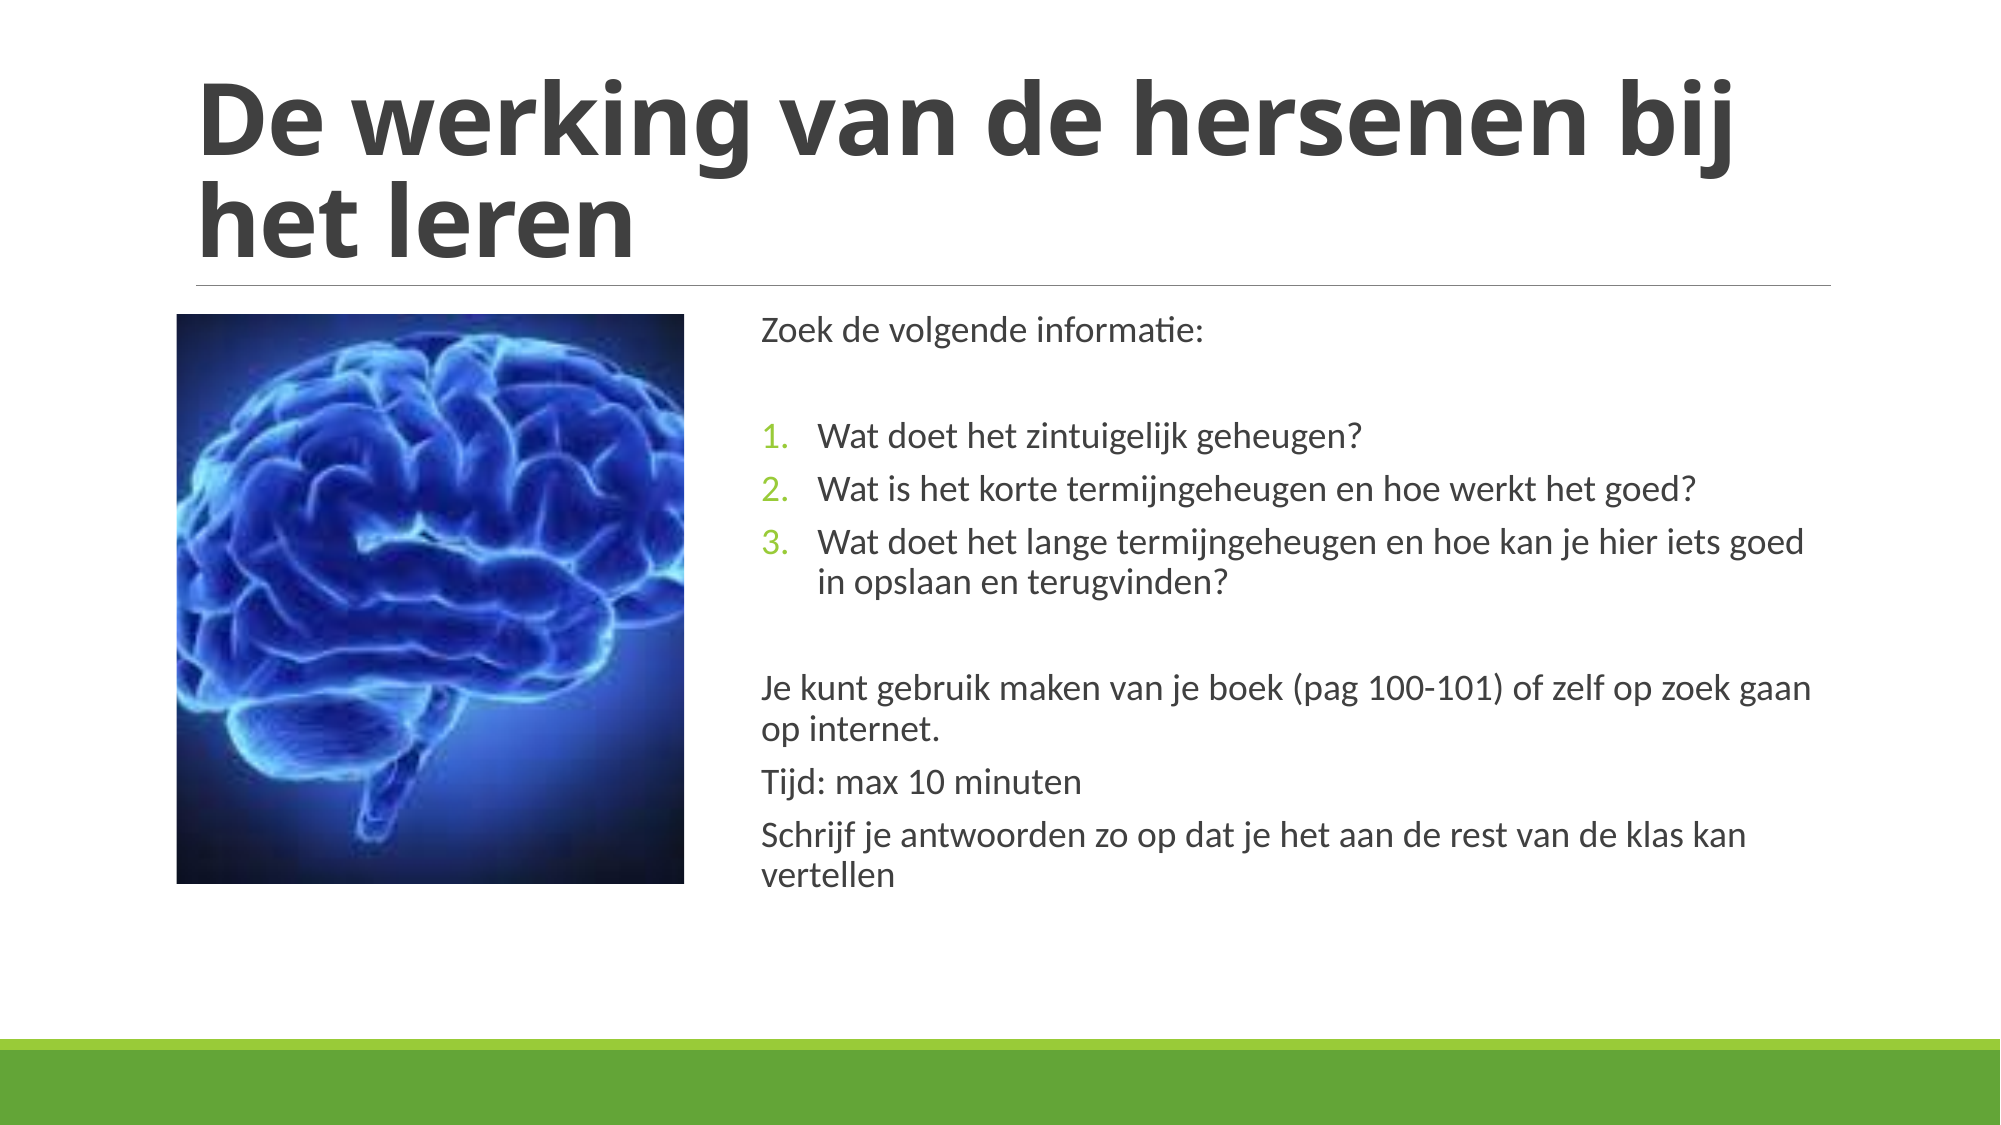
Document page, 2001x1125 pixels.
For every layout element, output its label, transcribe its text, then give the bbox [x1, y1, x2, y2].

text_box Zoek de volgende informatie: Wat doet het zintuigelijk geheugen? Wat is het korte termijngeheugen en hoe werkt het goed? Wat doet het lange termijngeheugen en hoe kan je hier iets goed in opslaan en terugvinden? Je kunt gebruik maken van je boek (pag 100-101) of zelf op zoek gaan op internet. Tijd: max 10 minuten Schrijf je antwoorden zo op dat je het aan de rest van de klas kan vertellen [761, 302, 1830, 963]
text_box [0, 1051, 2000, 1125]
text_box De werking van de hersenen bij het leren [179, 46, 1830, 285]
picture [176, 313, 685, 885]
text_box [0, 1038, 2000, 1051]
